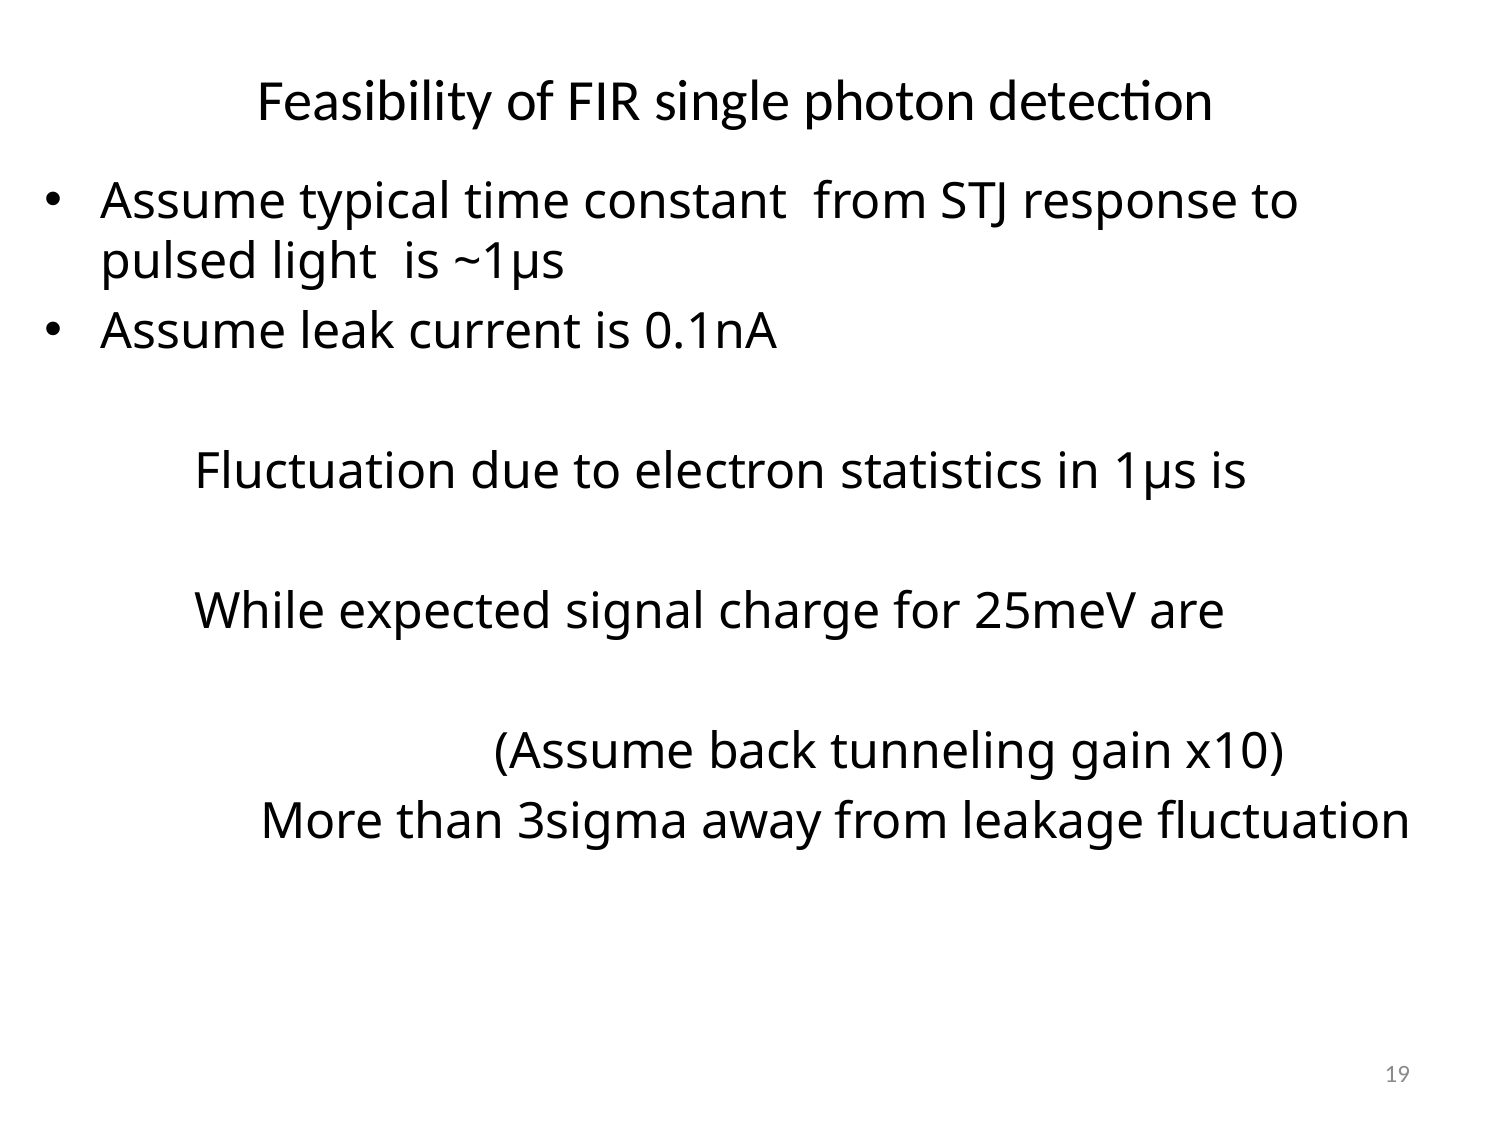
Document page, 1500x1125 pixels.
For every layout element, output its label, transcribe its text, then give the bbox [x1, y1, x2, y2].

title Feasibility of FIR single photon detection [61, 45, 1412, 149]
slide_number 19 [1074, 1042, 1425, 1103]
